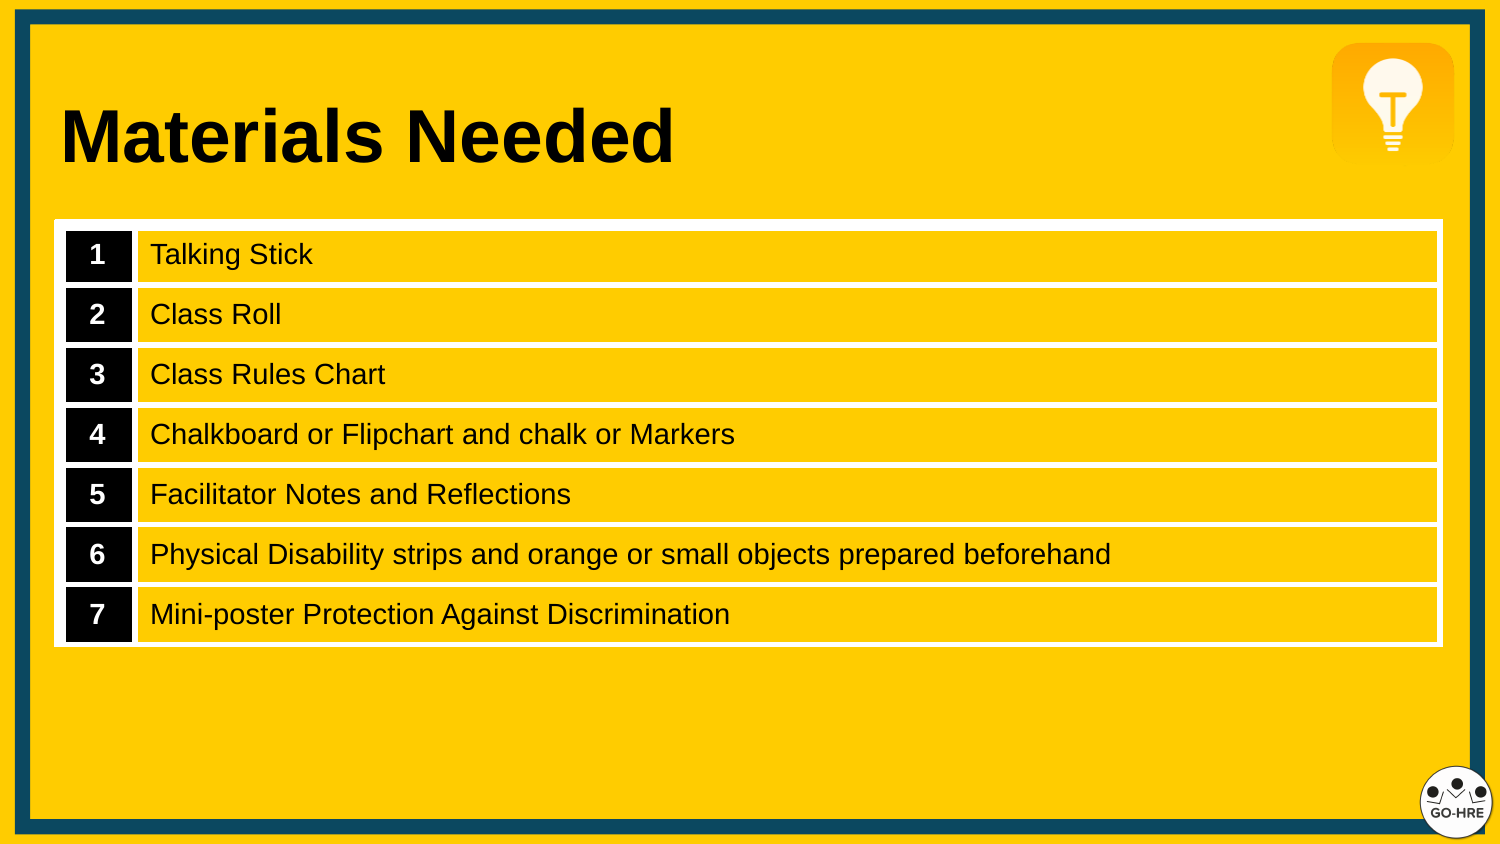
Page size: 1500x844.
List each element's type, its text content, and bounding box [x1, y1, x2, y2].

table_cell 7 [66, 587, 132, 642]
table_cell 4 [66, 408, 132, 462]
table_cell Mini-poster Protection Against Discrimination [138, 587, 1437, 642]
table_header Talking Stick [138, 231, 1437, 282]
picture [1419, 765, 1495, 841]
table_cell 3 [66, 348, 132, 402]
table_cell Class Roll [138, 288, 1437, 342]
table_cell 2 [66, 288, 132, 342]
picture [1323, 33, 1463, 174]
table_cell Physical Disability strips and orange or small objects prepared beforehand [138, 527, 1437, 582]
table_header 1 [66, 231, 132, 282]
table_cell 6 [66, 527, 132, 582]
table_cell 5 [66, 468, 132, 522]
table_cell Class Rules Chart [138, 348, 1437, 402]
table_cell Facilitator Notes and Reflections [138, 468, 1437, 522]
text_box Materials Needed [59, 52, 1054, 177]
table_cell Chalkboard or Flipchart and chalk or Markers [138, 408, 1437, 462]
